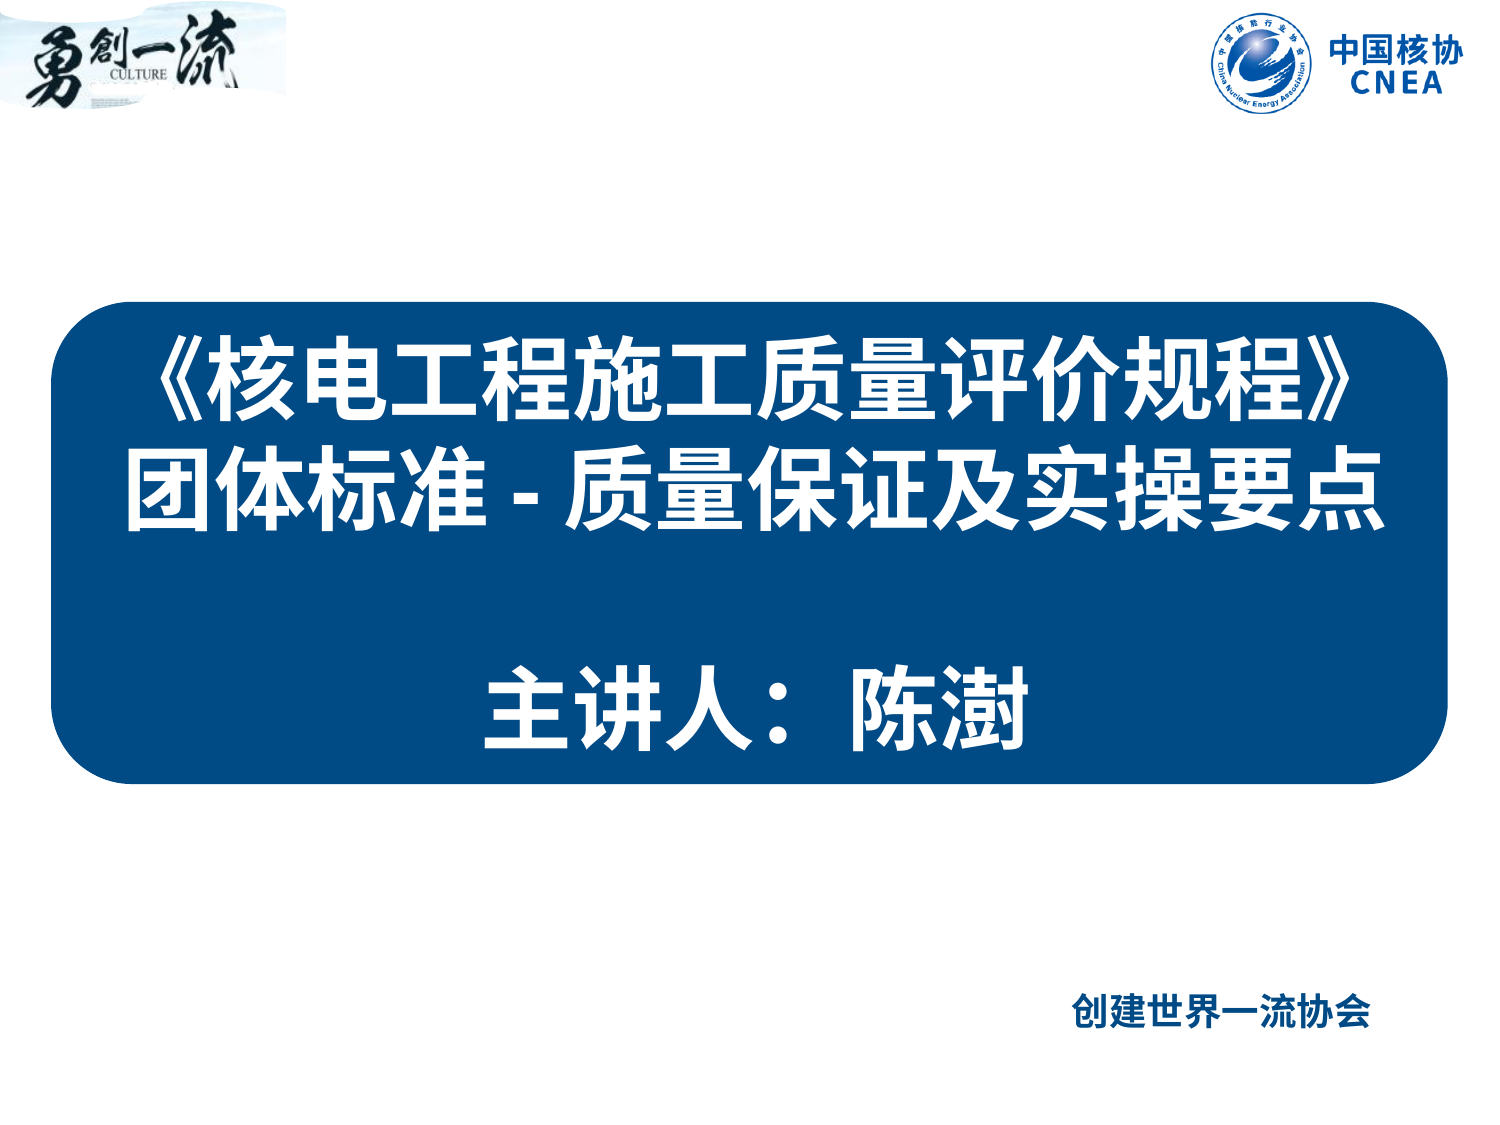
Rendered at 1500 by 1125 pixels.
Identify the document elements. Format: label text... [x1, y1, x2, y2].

text_box 《核电工程施工质量评价规程》 团体标准-质量保证及实操要点 主讲人：陈澍 [64, 314, 1447, 1104]
picture [1210, 12, 1466, 114]
picture [0, 1, 287, 109]
